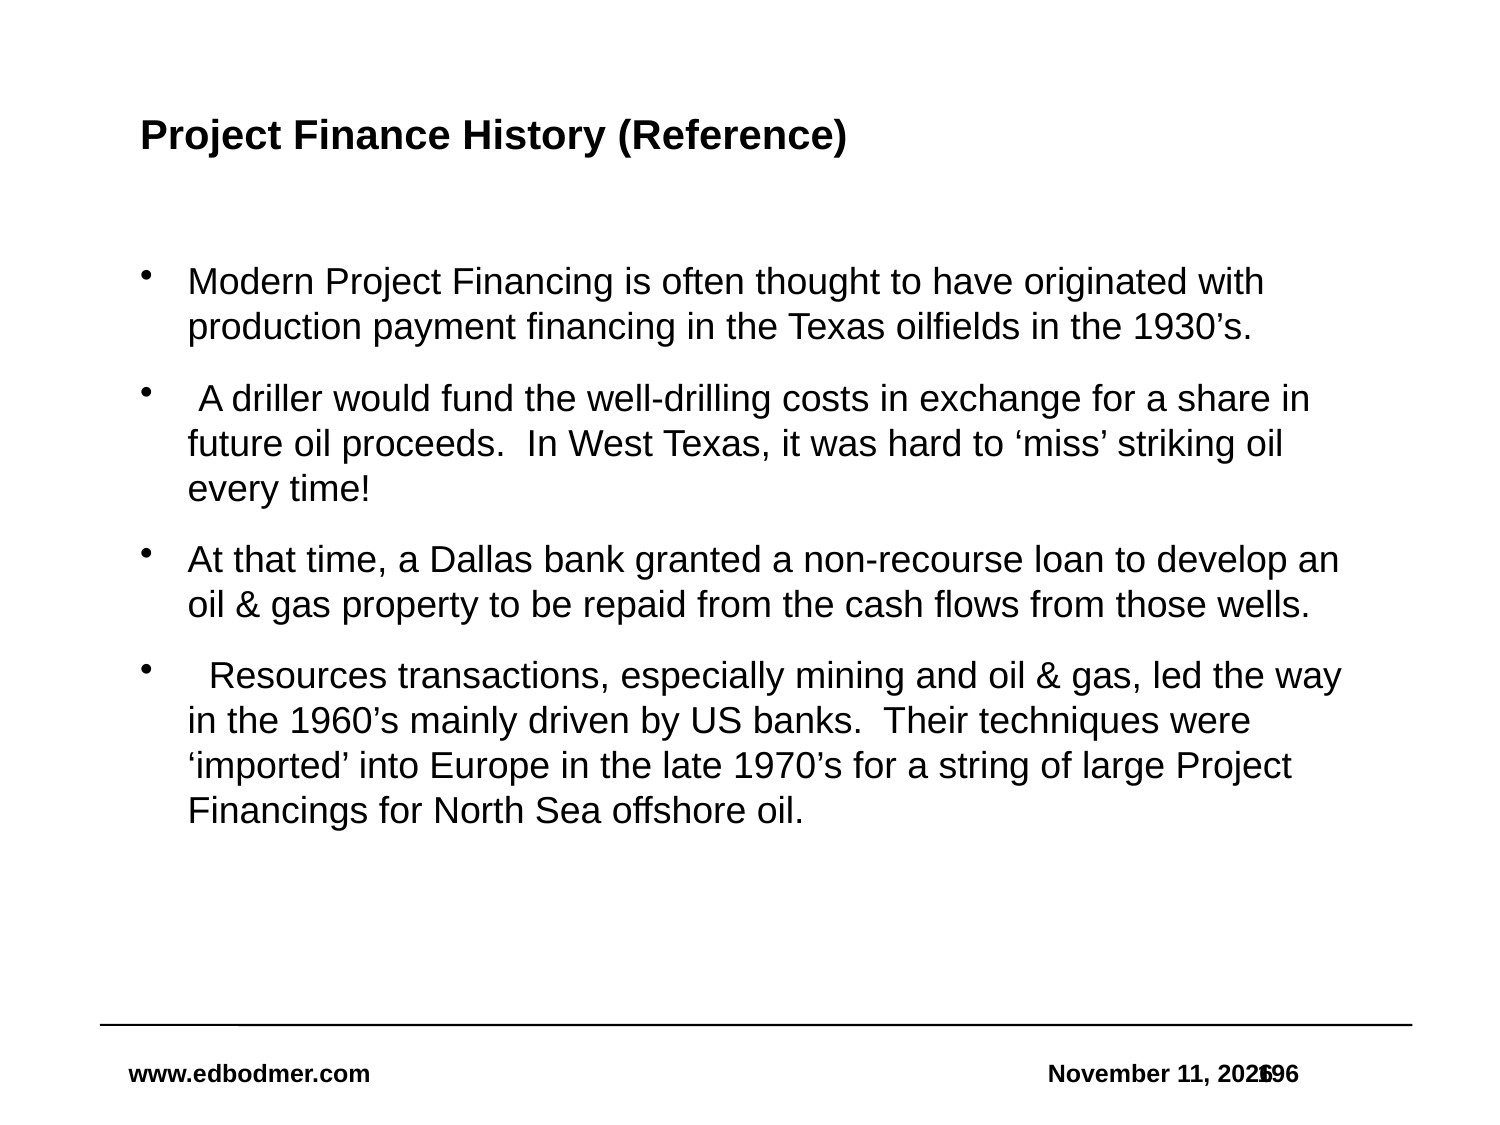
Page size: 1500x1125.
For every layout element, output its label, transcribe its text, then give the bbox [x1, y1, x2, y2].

list Modern Project Financing is often thought to have originated with production payment financing in the Texas oilfields in the 1930’s. A driller would fund the well-drilling costs in exchange for a share in future oil proceeds. In West Texas, it was hard to ‘miss’ striking oil every time! At that time, a Dallas bank granted a non-recourse loan to develop an oil & gas property to be repaid from the cash flows from those wells. Resources transactions, especially mining and oil & gas, led the way in the 1960’s mainly driven by US banks. Their techniques were ‘imported’ into Europe in the late 1970’s for a string of large Project Financings for North Sea offshore oil. [124, 249, 1376, 1001]
title Project Finance History (Reference) [124, 99, 1288, 226]
